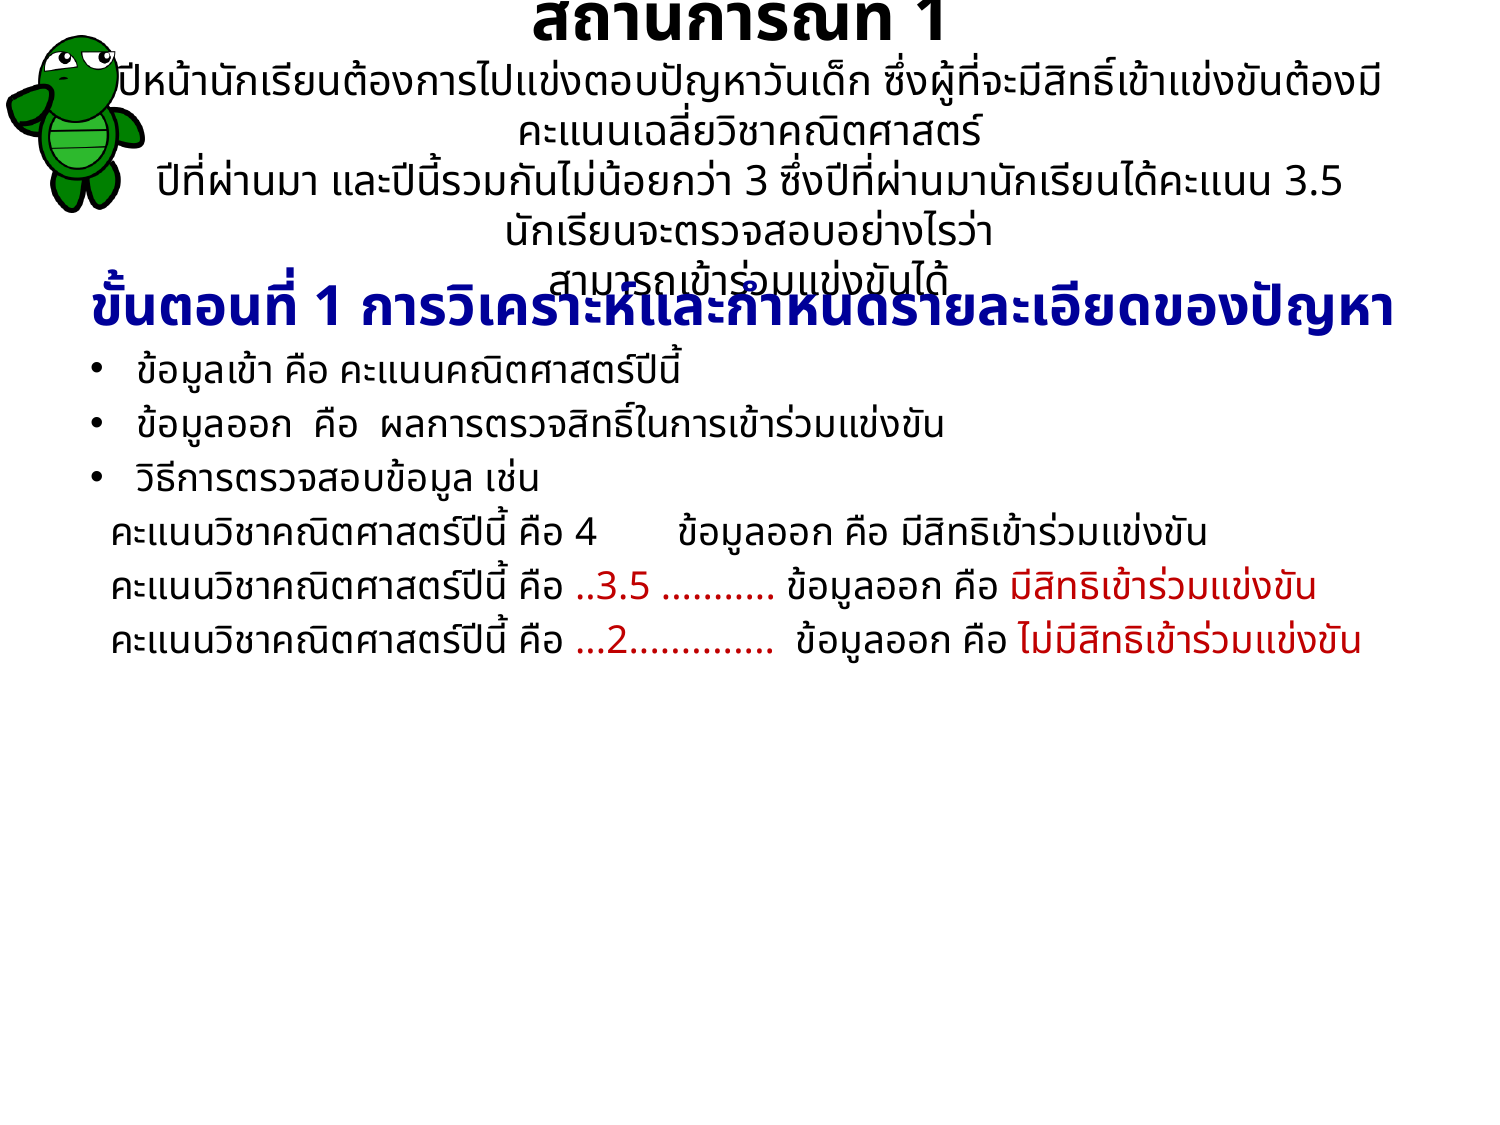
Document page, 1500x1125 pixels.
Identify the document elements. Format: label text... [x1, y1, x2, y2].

picture [6, 35, 145, 214]
list ขั้นตอนที่ 1 การวิเคราะห์และกำหนดรายละเอียดของปัญหา ข้อมูลเข้า คือ คะแนนคณิตศาสตร์ปีนี้ ข้อมูลออก คือ ผลการตรวจสิทธิ์ในการเข้าร่วมแข่งขัน วิธีการตรวจสอบข้อมูล เช่น คะแนนวิชาคณิตศาสตร์ปีนี้ คือ 4 ข้อมูลออก คือ มีสิทธิเข้าร่วมแข่งขัน คะแนนวิชาคณิตศาสตร์ปีนี้ คือ ..3.5 ........... ข้อมูลออก คือ มีสิทธิเข้าร่วมแข่งขัน คะแนนวิชาคณิตศาสตร์ปีนี้ คือ ...2.............. ข้อมูลออก คือ ไม่มีสิทธิเข้าร่วมแข่งขัน [75, 262, 1425, 870]
title สถานการณ์ที่ 1 ปีหน้านักเรียนต้องการไปแข่งตอบปัญหาวันเด็ก ซึ่งผู้ที่จะมีสิทธิ์เข้าแข่งขันต้องมีคะแนนเฉลี่ยวิชาคณิตศาสตร์ ปีที่ผ่านมา และปีนี้รวมกันไม่น้อยกว่า 3 ซึ่งปีที่ผ่านมานักเรียนได้คะแนน 3.5 นักเรียนจะตรวจสอบอย่างไรว่า สามารถเข้าร่วมแข่งขันได้ [75, 45, 1425, 233]
